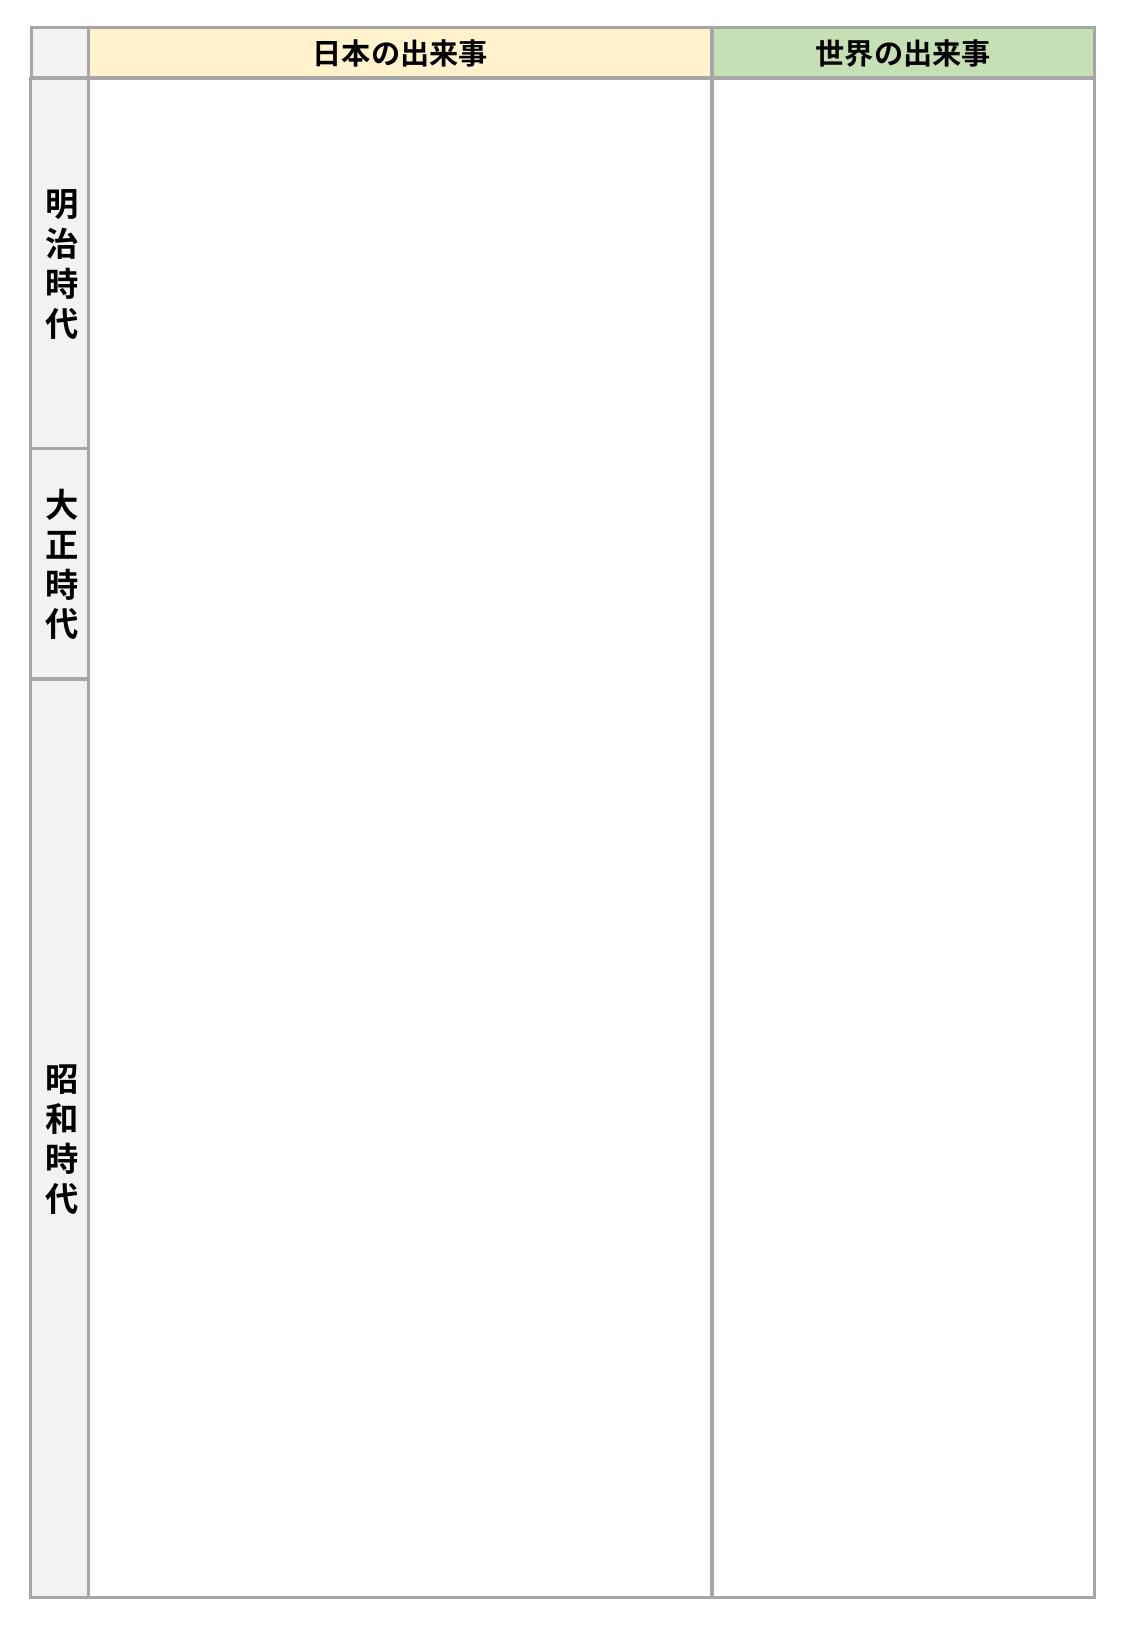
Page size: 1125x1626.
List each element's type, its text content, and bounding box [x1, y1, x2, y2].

text_box [30, 26, 89, 79]
text_box 明治時代 [29, 77, 87, 447]
text_box [712, 77, 1096, 1599]
text_box [87, 77, 712, 1599]
text_box 大正時代 [29, 447, 89, 678]
text_box 日本の出来事 [89, 26, 711, 77]
text_box 昭和時代 [29, 678, 89, 1599]
text_box 世界の出来事 [711, 26, 1096, 79]
